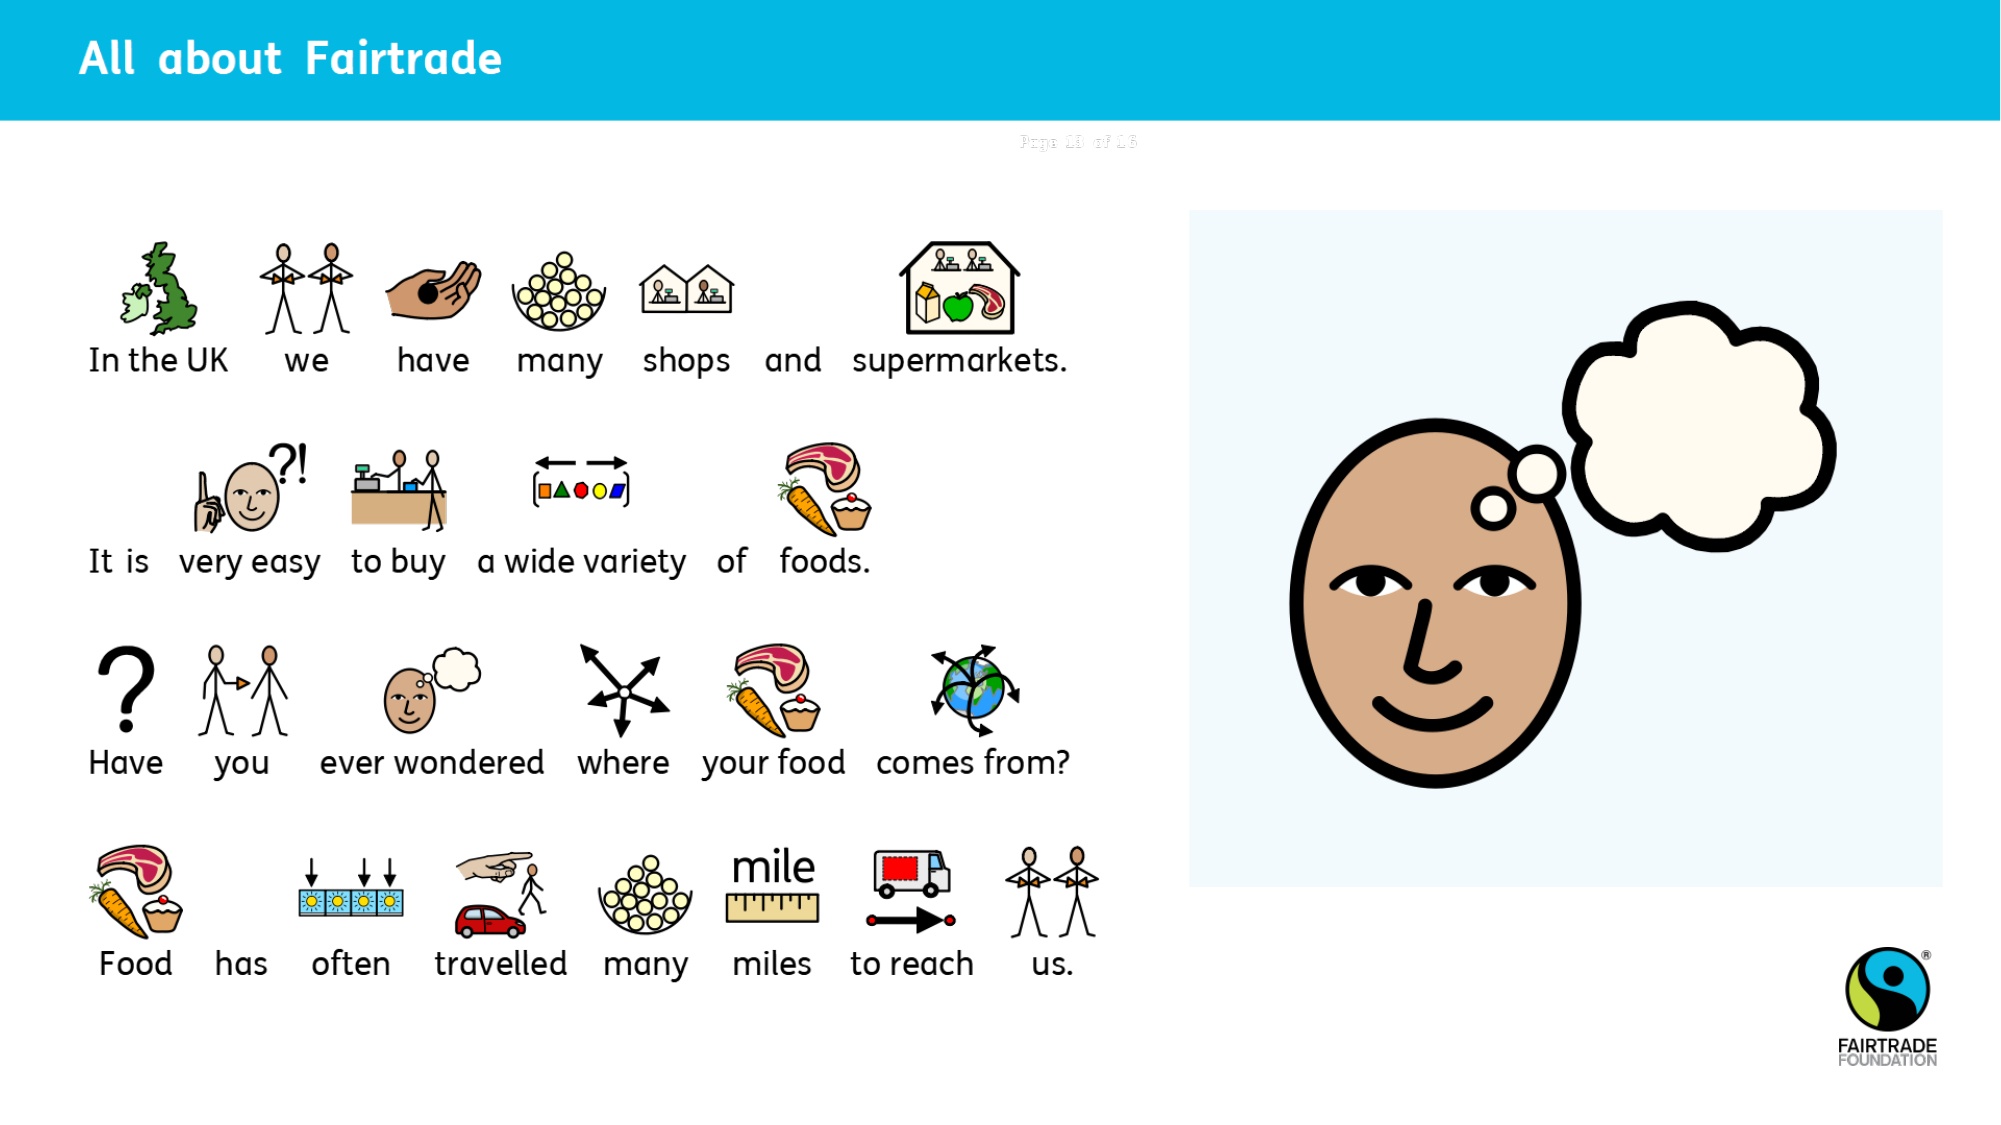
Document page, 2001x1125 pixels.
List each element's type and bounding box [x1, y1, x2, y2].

picture [371, 43, 404, 74]
picture [1839, 947, 1938, 1066]
picture [111, 40, 120, 74]
picture [408, 51, 422, 74]
picture [188, 40, 235, 74]
picture [308, 41, 328, 74]
picture [80, 41, 108, 74]
picture [425, 51, 446, 74]
picture [896, 121, 1149, 178]
picture [264, 43, 281, 74]
picture [452, 40, 475, 74]
picture [360, 39, 367, 45]
picture [125, 40, 134, 74]
picture [479, 51, 501, 74]
picture [239, 51, 261, 74]
picture [331, 51, 353, 74]
picture [159, 51, 181, 74]
picture [58, 210, 1943, 1049]
picture [360, 51, 366, 74]
